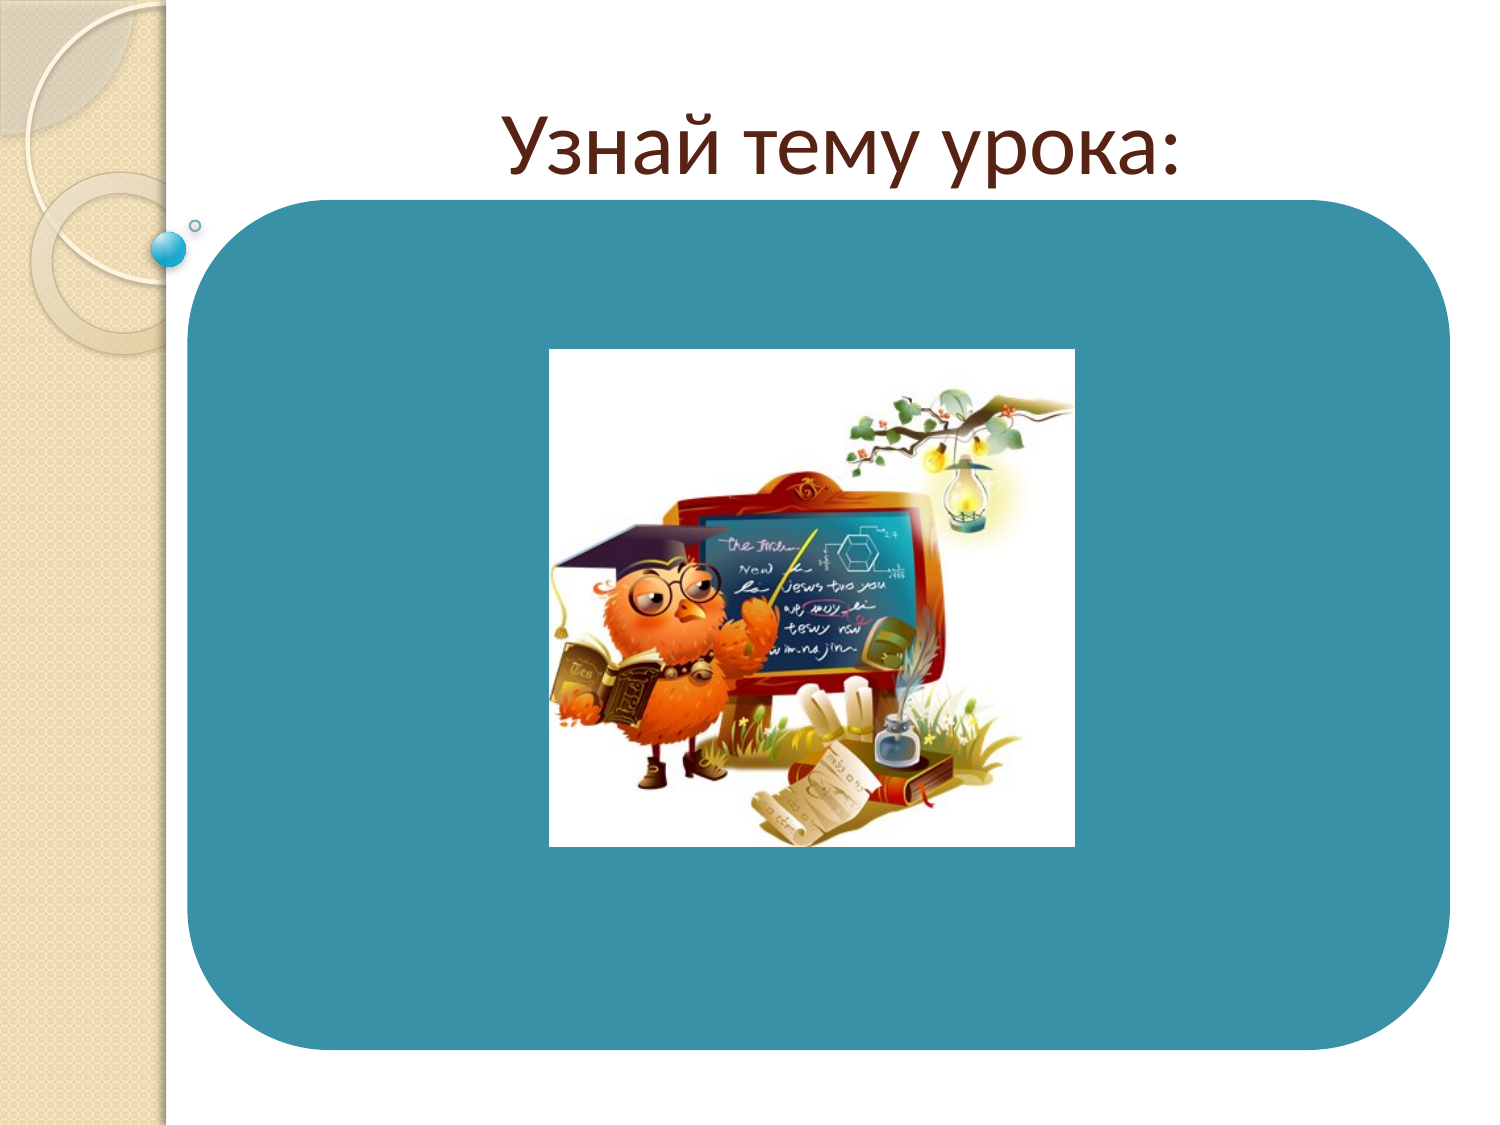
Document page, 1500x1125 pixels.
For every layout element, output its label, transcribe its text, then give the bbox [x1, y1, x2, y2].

title Узнай тему урока: [234, 59, 1450, 200]
text_box [185, 197, 1453, 1053]
picture [549, 349, 1076, 847]
